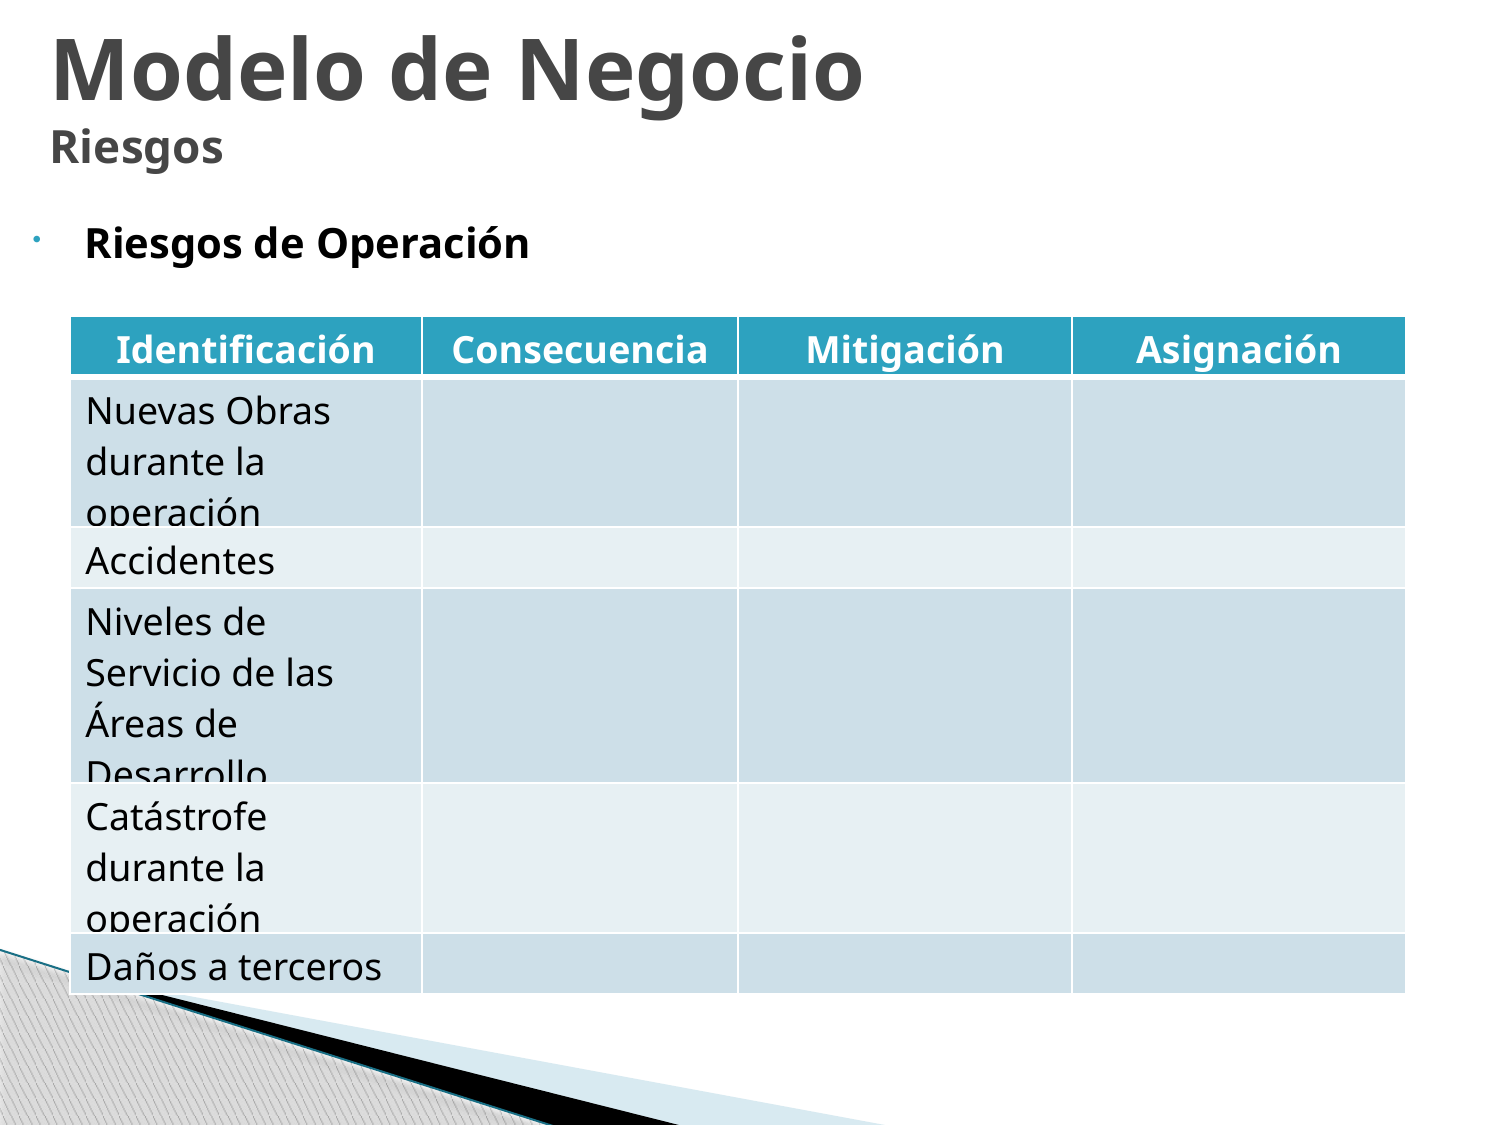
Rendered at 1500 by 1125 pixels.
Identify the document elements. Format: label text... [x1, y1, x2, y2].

table_header Mitigación [739, 317, 1071, 374]
table_header Identificación [71, 317, 421, 374]
table_cell [739, 934, 1071, 993]
table_cell [423, 934, 737, 993]
table_cell Niveles de Servicio de las Áreas de Desarrollo [71, 589, 421, 782]
table_cell [1073, 380, 1405, 526]
table_cell [423, 784, 737, 932]
table_cell [1073, 784, 1405, 932]
table_cell [1073, 934, 1405, 993]
table_cell [423, 528, 737, 587]
table_cell Daños a terceros [71, 934, 421, 993]
table_cell [739, 784, 1071, 932]
table_cell [739, 528, 1071, 587]
table_cell [739, 380, 1071, 526]
table_cell Accidentes [71, 528, 421, 587]
table_header Consecuencia [423, 317, 737, 374]
list Riesgos de Operación [0, 0, 1350, 557]
text_box Modelo de Negocio Riesgos [35, 0, 1386, 188]
table_cell [1073, 589, 1405, 782]
table_cell [423, 589, 737, 782]
table_cell Catástrofe durante la operación [71, 784, 421, 932]
table_cell Nuevas Obras durante la operación [71, 380, 421, 526]
table_cell [423, 380, 737, 526]
table_cell [1073, 528, 1405, 587]
table_header Asignación [1073, 317, 1405, 374]
table_cell [739, 589, 1071, 782]
